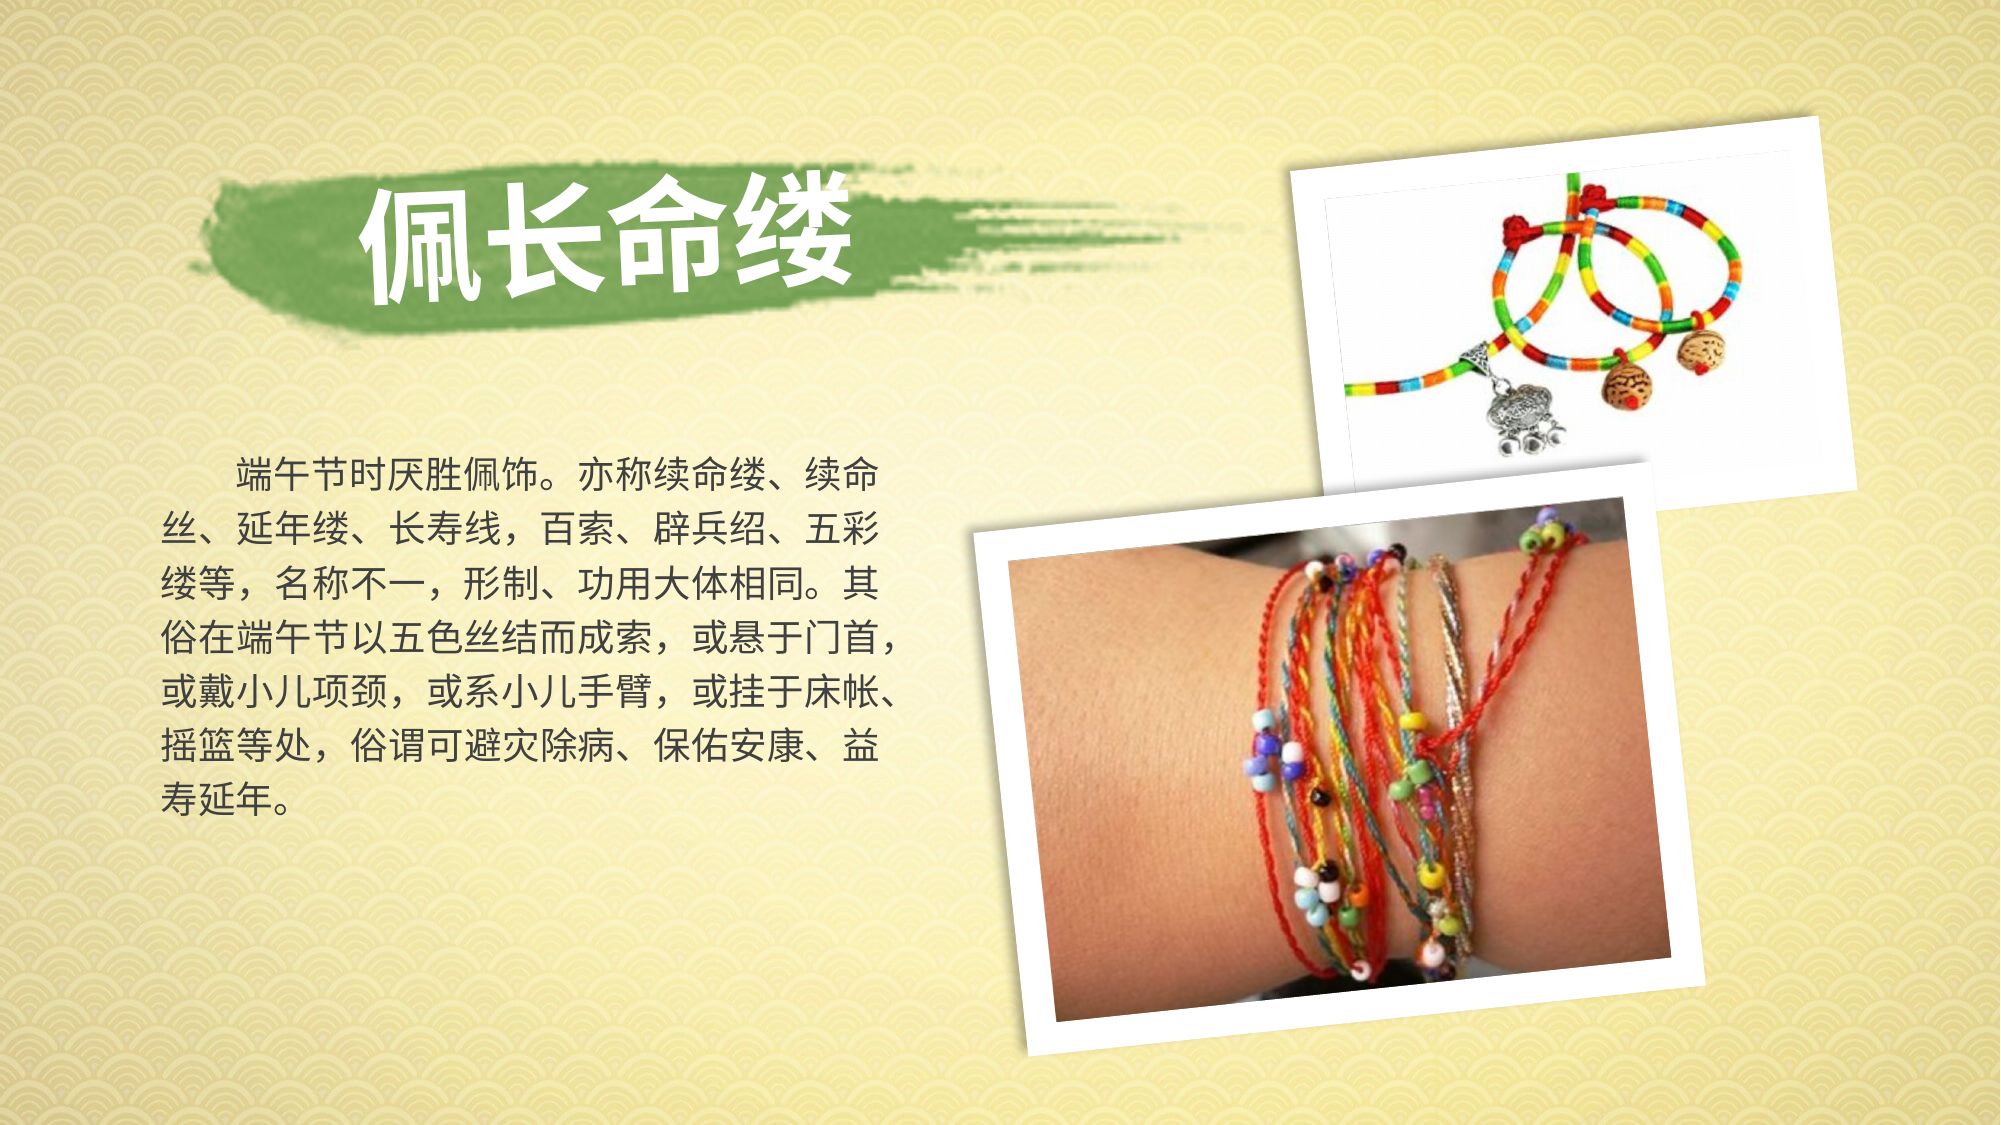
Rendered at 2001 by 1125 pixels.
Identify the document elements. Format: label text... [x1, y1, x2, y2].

picture [0, 0, 2000, 1125]
text_box 端午节时厌胜佩饰。亦称续命缕、续命丝、延年缕、长寿线，百索、辟兵绍、五彩缕等，名称不一，形制、功用大体相同。其俗在端午节以五色丝结而成索，或悬于门首，或戴小儿项颈，或系小儿手臂，或挂于床帐、摇篮等处，俗谓可避灾除病、保佑安康、益寿延年。 [145, 434, 895, 829]
